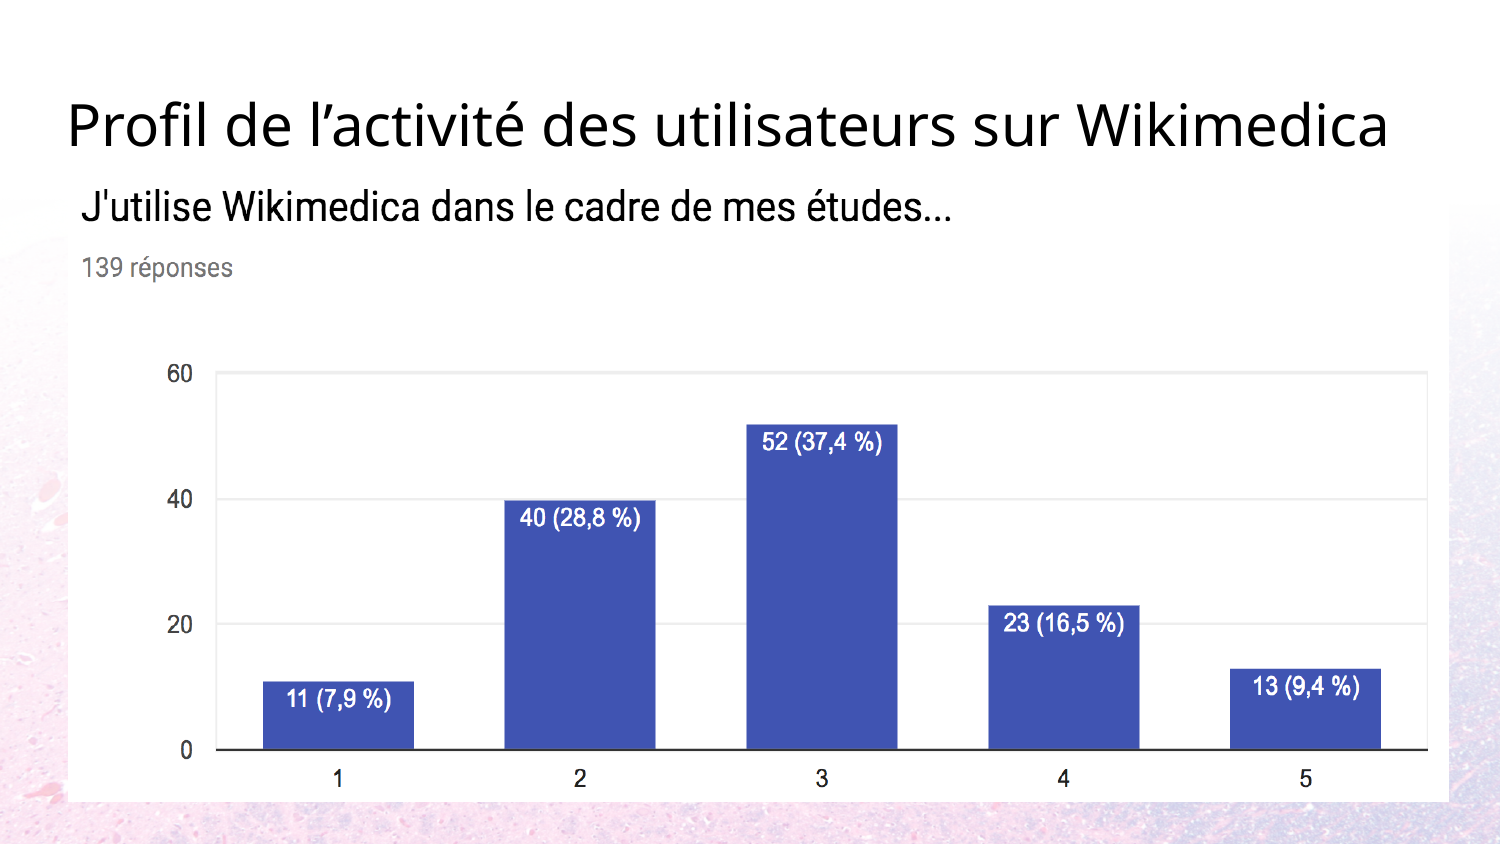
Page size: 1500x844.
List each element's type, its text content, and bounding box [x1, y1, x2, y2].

picture [0, 0, 1500, 844]
title Profil de l’activité des utilisateurs sur Wikimedica [51, 72, 1449, 167]
